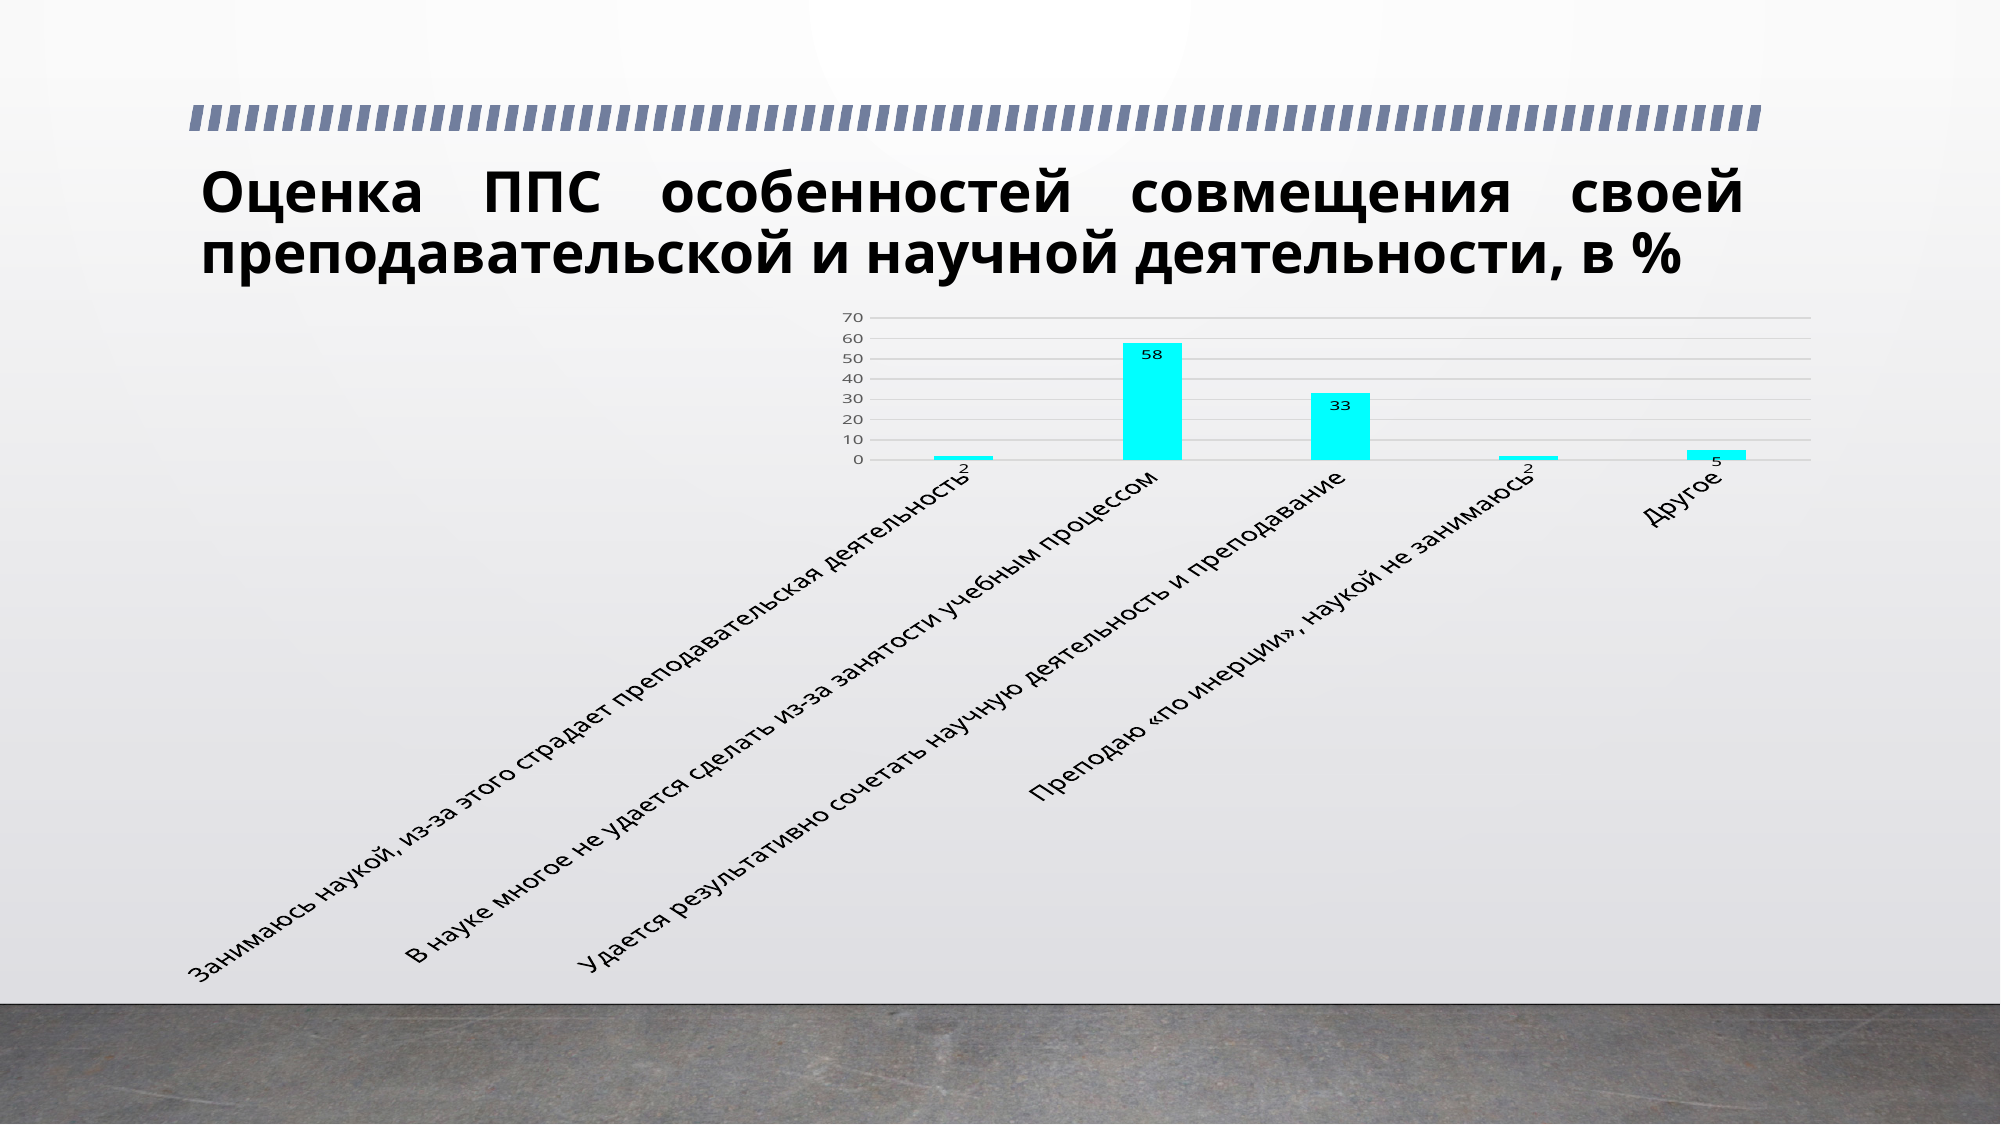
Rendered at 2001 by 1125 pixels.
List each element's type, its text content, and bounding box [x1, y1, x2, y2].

title Оценка ППС особенностей совмещения своей преподавательской и научной деятельности, в % [185, 156, 1761, 309]
chart [149, 309, 1851, 988]
picture [0, 1004, 2000, 1124]
